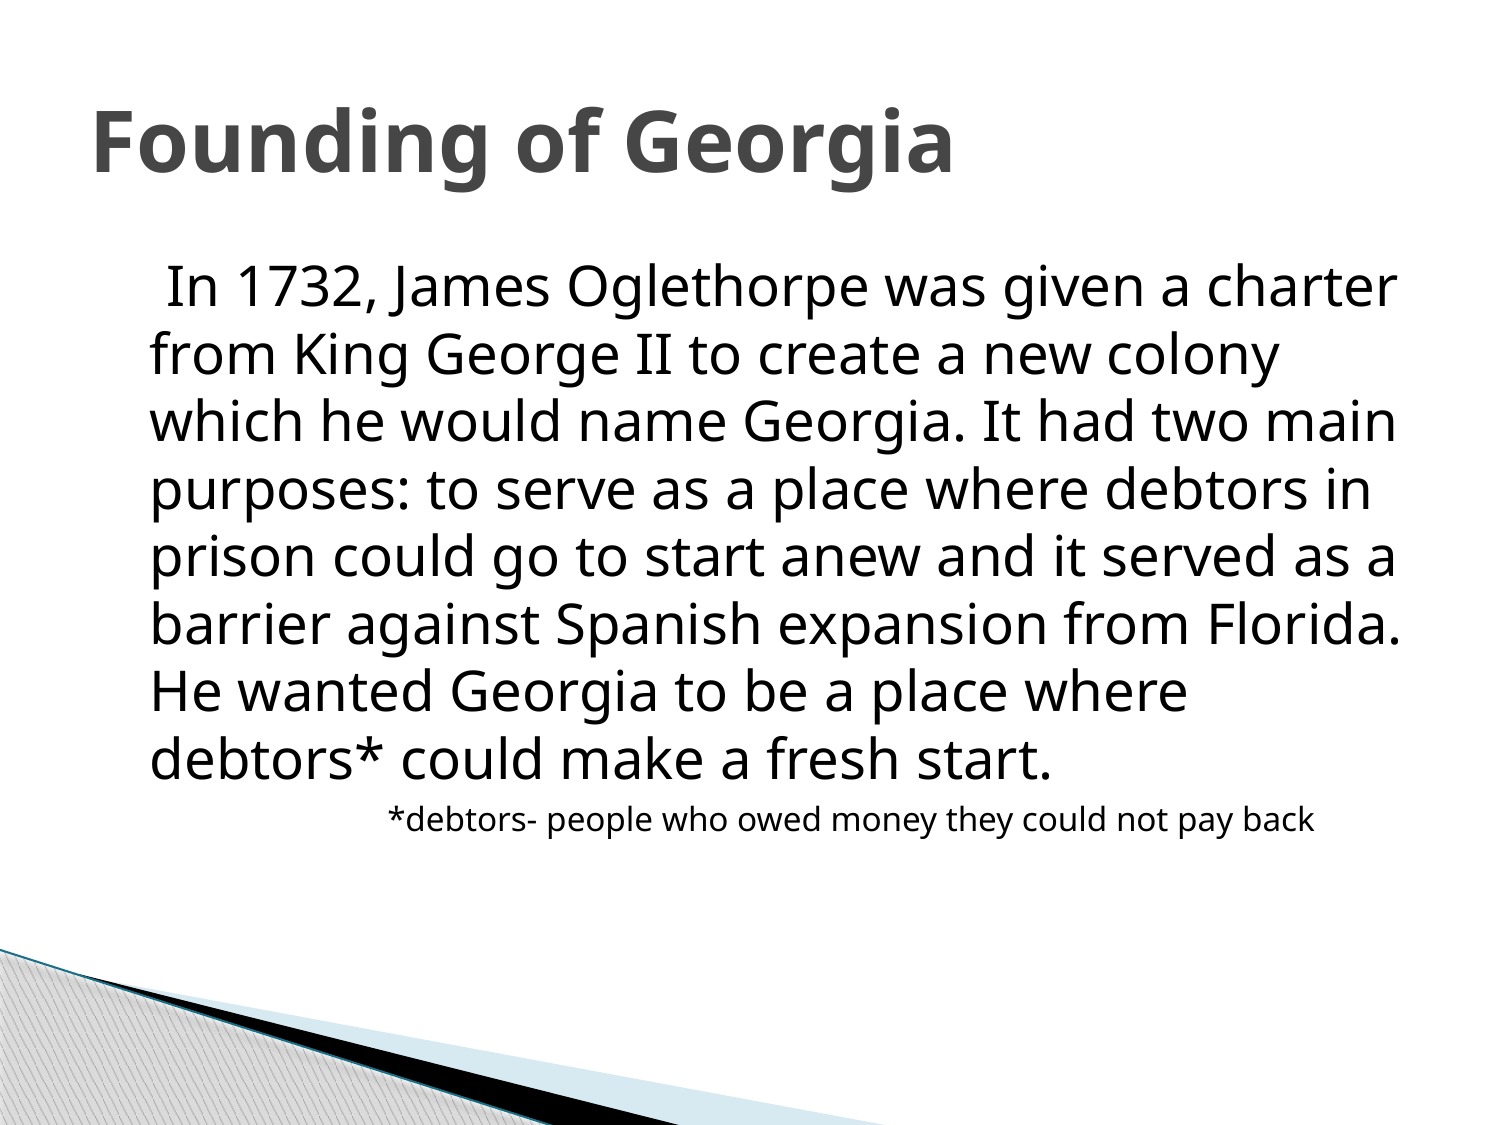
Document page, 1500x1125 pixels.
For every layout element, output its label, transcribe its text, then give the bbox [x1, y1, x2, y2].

title Founding of Georgia [75, 45, 1425, 233]
list In 1732, James Oglethorpe was given a charter from King George II to create a new colony which he would name Georgia. It had two main purposes: to serve as a place where debtors in prison could go to start anew and it served as a barrier against Spanish expansion from Florida. He wanted Georgia to be a place where debtors* could make a fresh start. *debtors- people who owed money they could not pay back [75, 243, 1425, 986]
